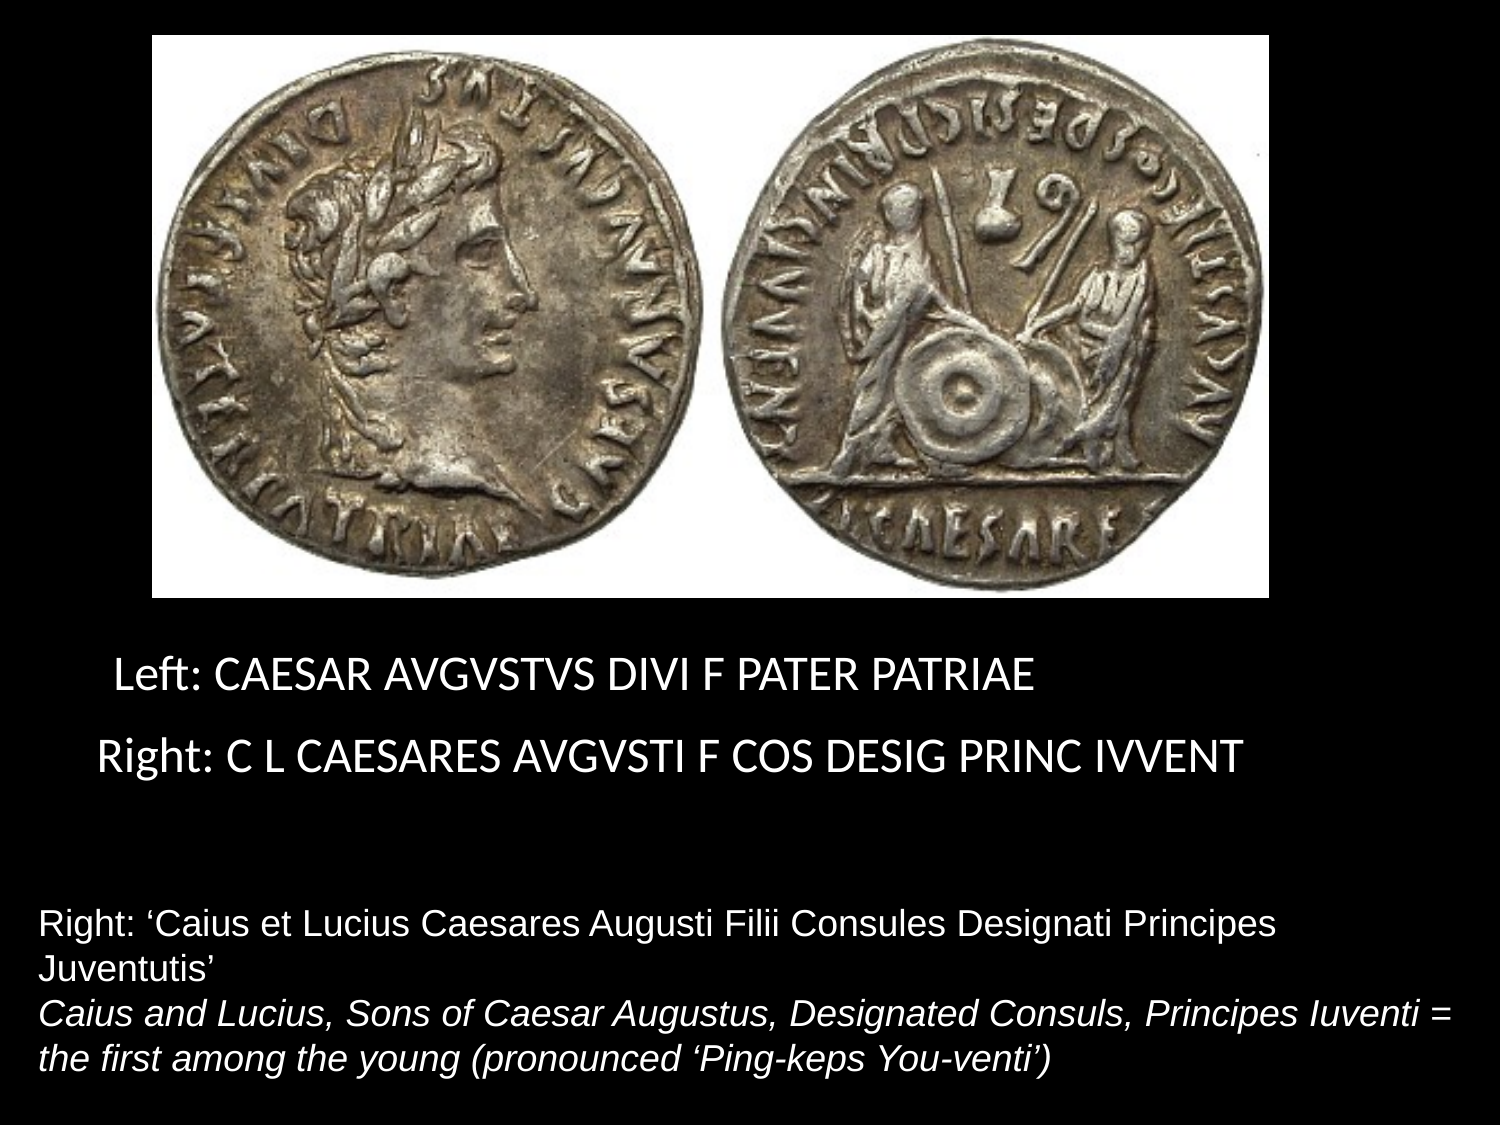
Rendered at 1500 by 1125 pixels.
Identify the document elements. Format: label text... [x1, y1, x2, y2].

picture [152, 34, 1269, 598]
text_box Left: CAESAR AVGVSTVS DIVI F PATER PATRIAE [98, 632, 1051, 708]
text_box Right: C L CAESARES AVGVSTI F COS DESIG PRINC IVVENT [81, 714, 1266, 790]
text_box Right: ‘Caius et Lucius Caesares Augusti Filii Consules Designati Principes Juventutis’ Caius and Lucius, Sons of Caesar Augustus, Designated Consuls, Principes Iuventi = the first among the young (pronounced ‘Ping-keps You-venti’) [23, 891, 1477, 1087]
